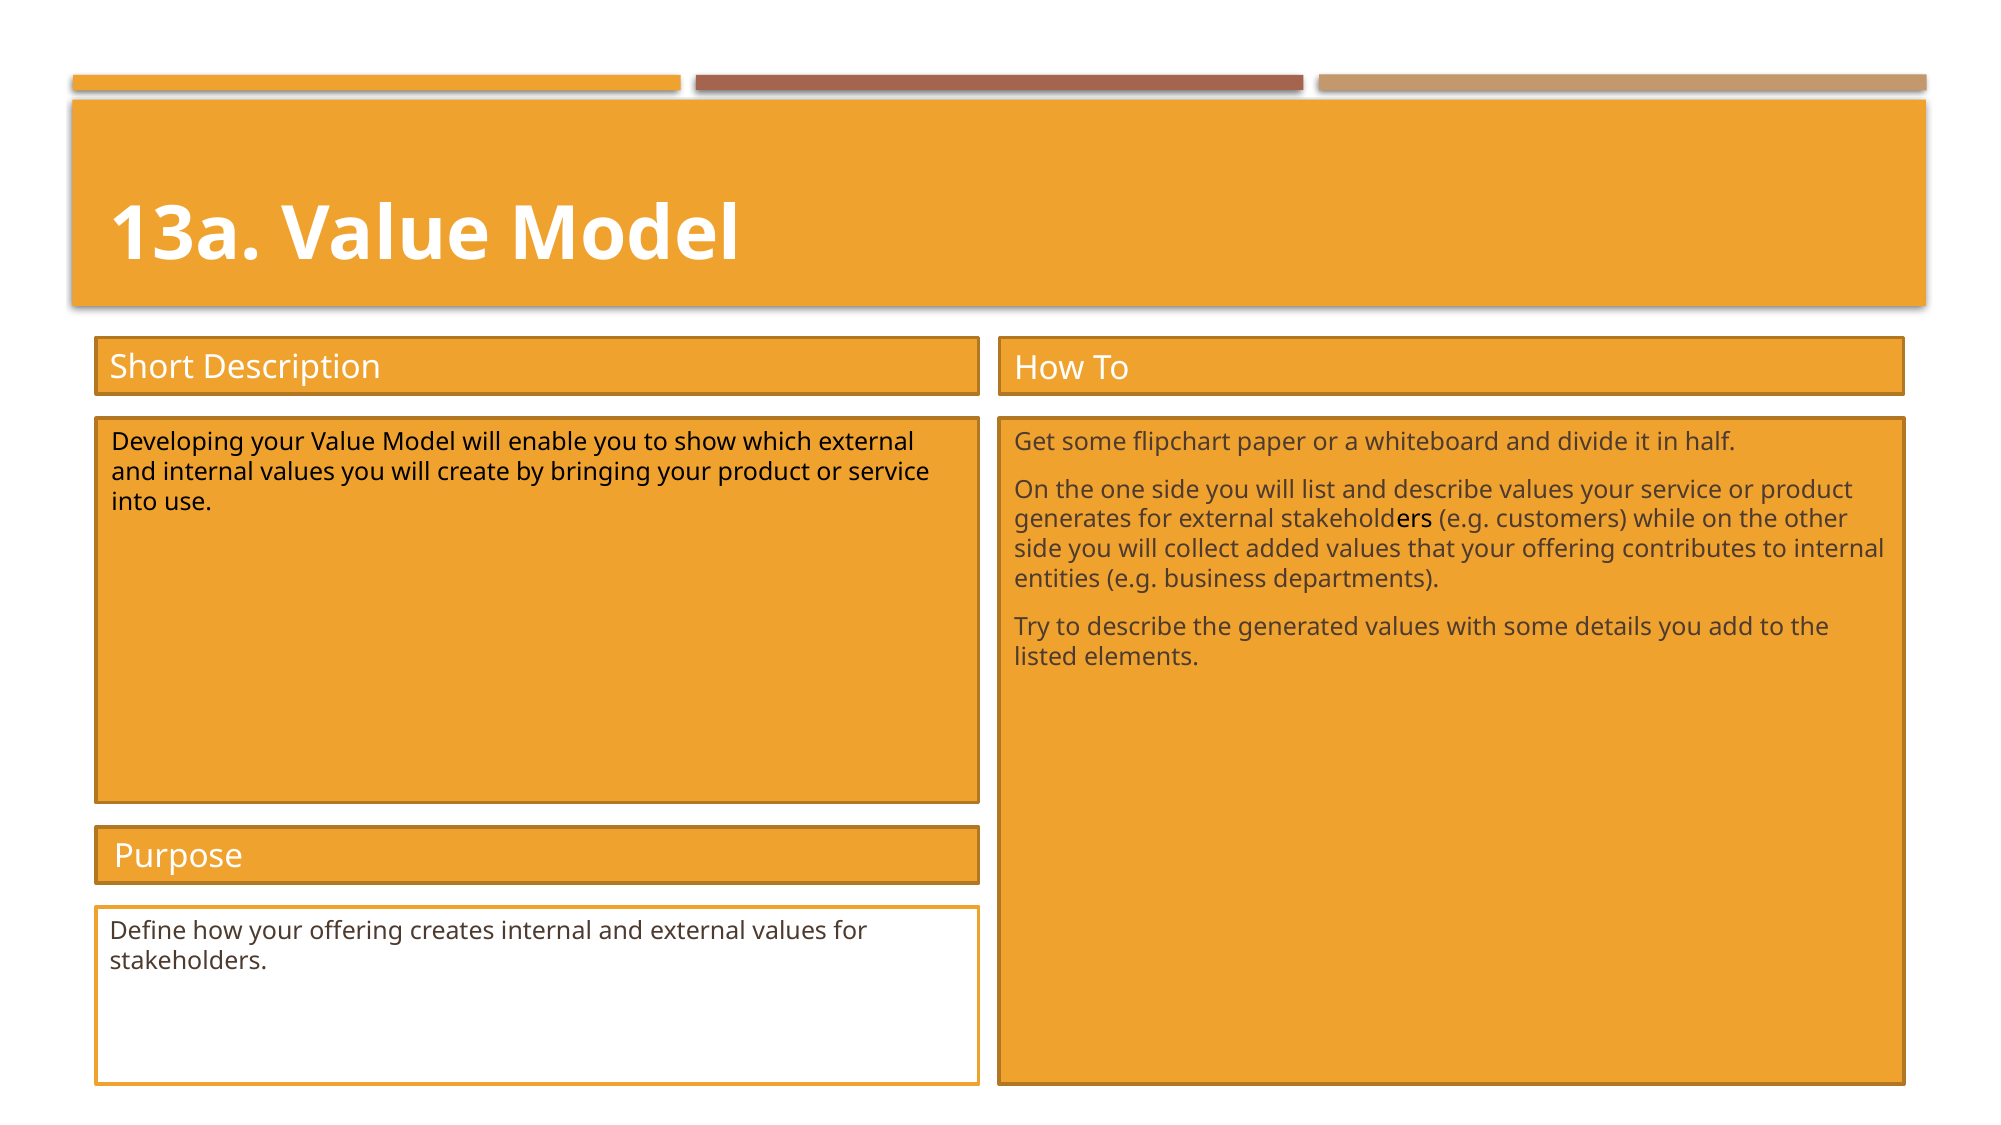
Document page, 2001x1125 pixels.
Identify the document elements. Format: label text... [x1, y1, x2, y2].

list How To [999, 338, 1904, 395]
list Define how your offering creates internal and external values for stakeholders. [94, 906, 977, 1085]
list Developing your Value Model will enable you to show which external and internal values you will create by bringing your product or service into use. [96, 418, 979, 803]
title 13a. Value Model [94, 119, 1904, 282]
list Get some flipchart paper or a whiteboard and divide it in half. On the one side you will list and describe values your service or product generates for external stakeholders (e.g. customers) while on the other side you will collect added values that your offering contributes to internal entities (e.g. business departments). Try to describe the generated values with some details you add to the listed elements. [999, 418, 1904, 1085]
list Purpose [98, 826, 982, 883]
list Short Description [94, 337, 977, 394]
